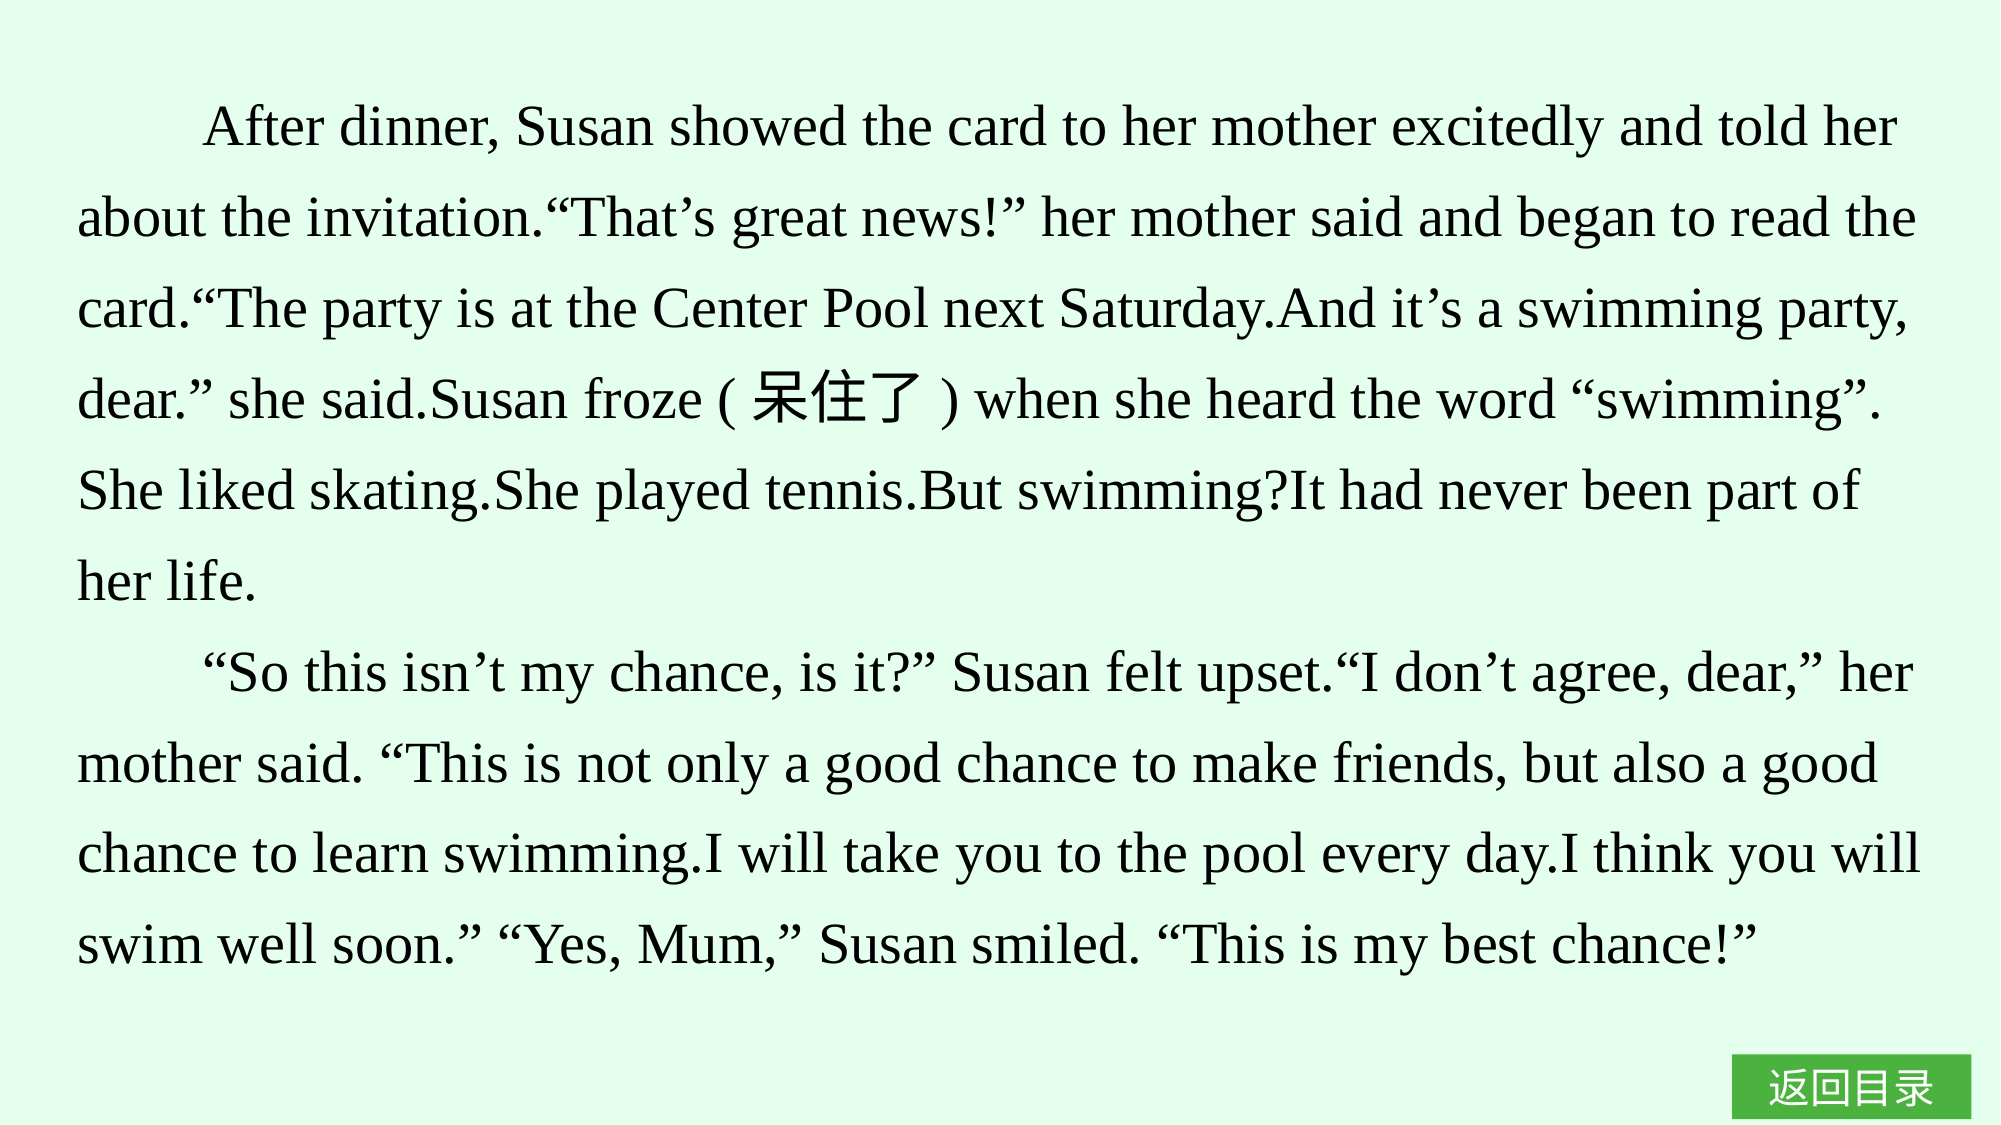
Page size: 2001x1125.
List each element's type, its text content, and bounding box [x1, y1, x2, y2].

text_box After dinner, Susan showed the card to her mother excitedly and told her about the invitation.“That’s great news!” her mother said and began to read the card.“The party is at the Center Pool next Saturday.And it’s a swimming party, dear.” she said.Susan froze (呆住了) when she heard the word “swimming”. She liked skating.She played tennis.But swimming?It had never been part of her life. “So this isn’t my chance, is it?” Susan felt upset.“I don’t agree, dear,” her mother said. “This is not only a good chance to make friends, but also a good chance to learn swimming.I will take you to the pool every day.I think you will swim well soon.” “Yes, Mum,” Susan smiled. “This is my best chance!” [62, 58, 1938, 983]
